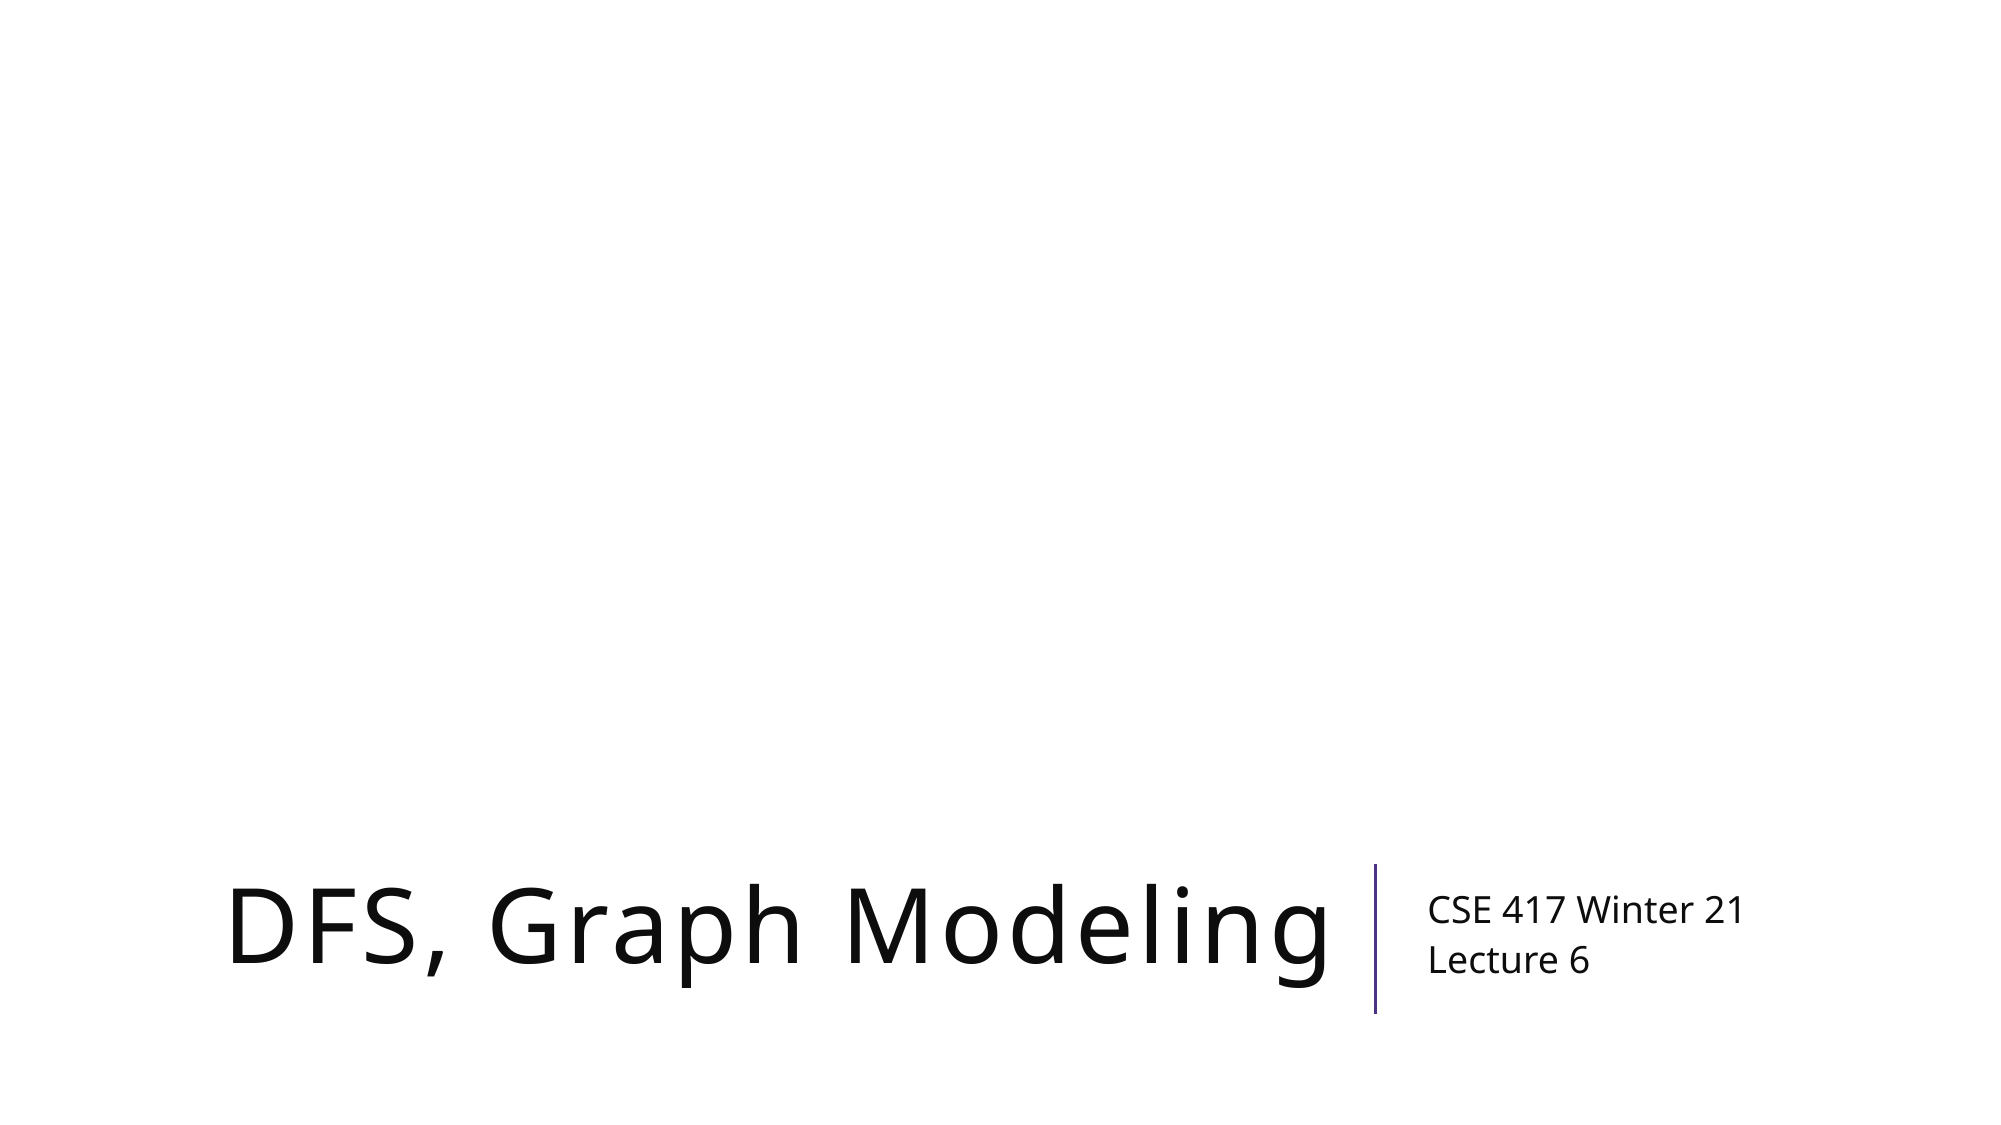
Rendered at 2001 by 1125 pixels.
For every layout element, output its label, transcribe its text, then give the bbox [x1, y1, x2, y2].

title DFS, Graph Modeling [75, 813, 1350, 1054]
subtitle CSE 417 Winter 21 Lecture 6 [1412, 813, 1938, 1054]
